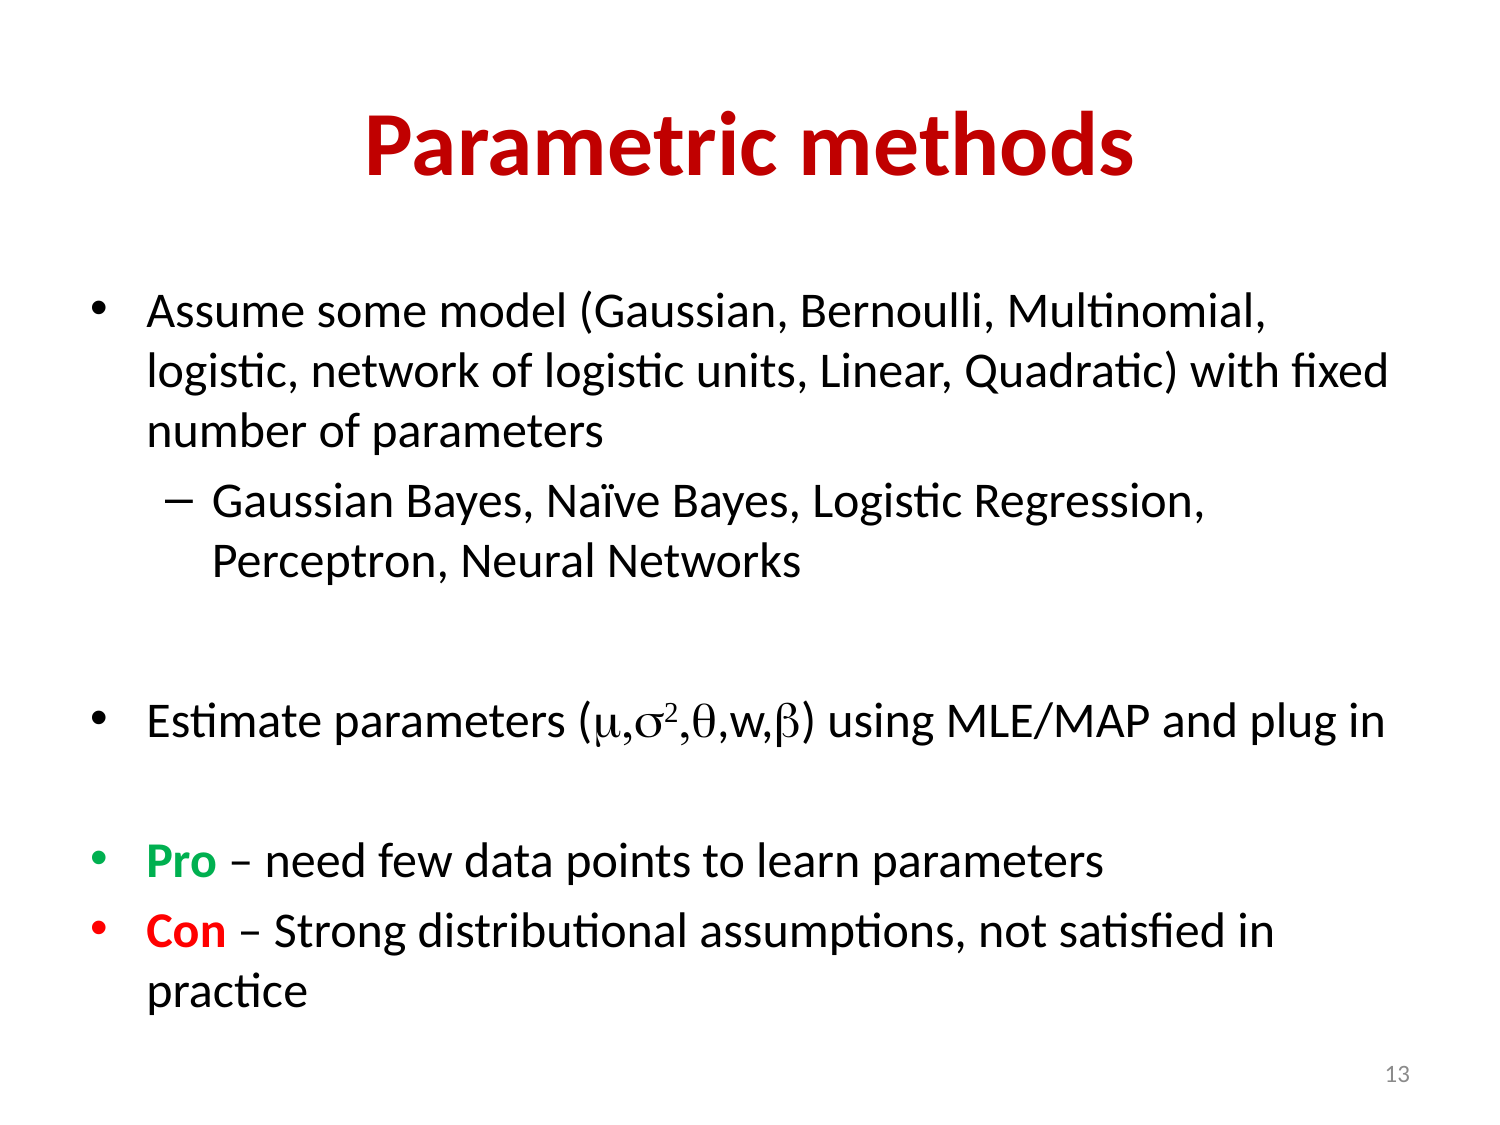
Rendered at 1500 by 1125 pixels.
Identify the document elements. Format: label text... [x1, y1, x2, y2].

list Assume some model (Gaussian, Bernoulli, Multinomial, logistic, network of logistic units, Linear, Quadratic) with fixed number of parameters Gaussian Bayes, Naïve Bayes, Logistic Regression, Perceptron, Neural Networks Estimate parameters (m,s2,q,w,b) using MLE/MAP and plug in Pro – need few data points to learn parameters Con – Strong distributional assumptions, not satisfied in practice [75, 270, 1425, 1013]
slide_number 13 [1074, 1042, 1425, 1103]
title Parametric methods [75, 45, 1425, 233]
